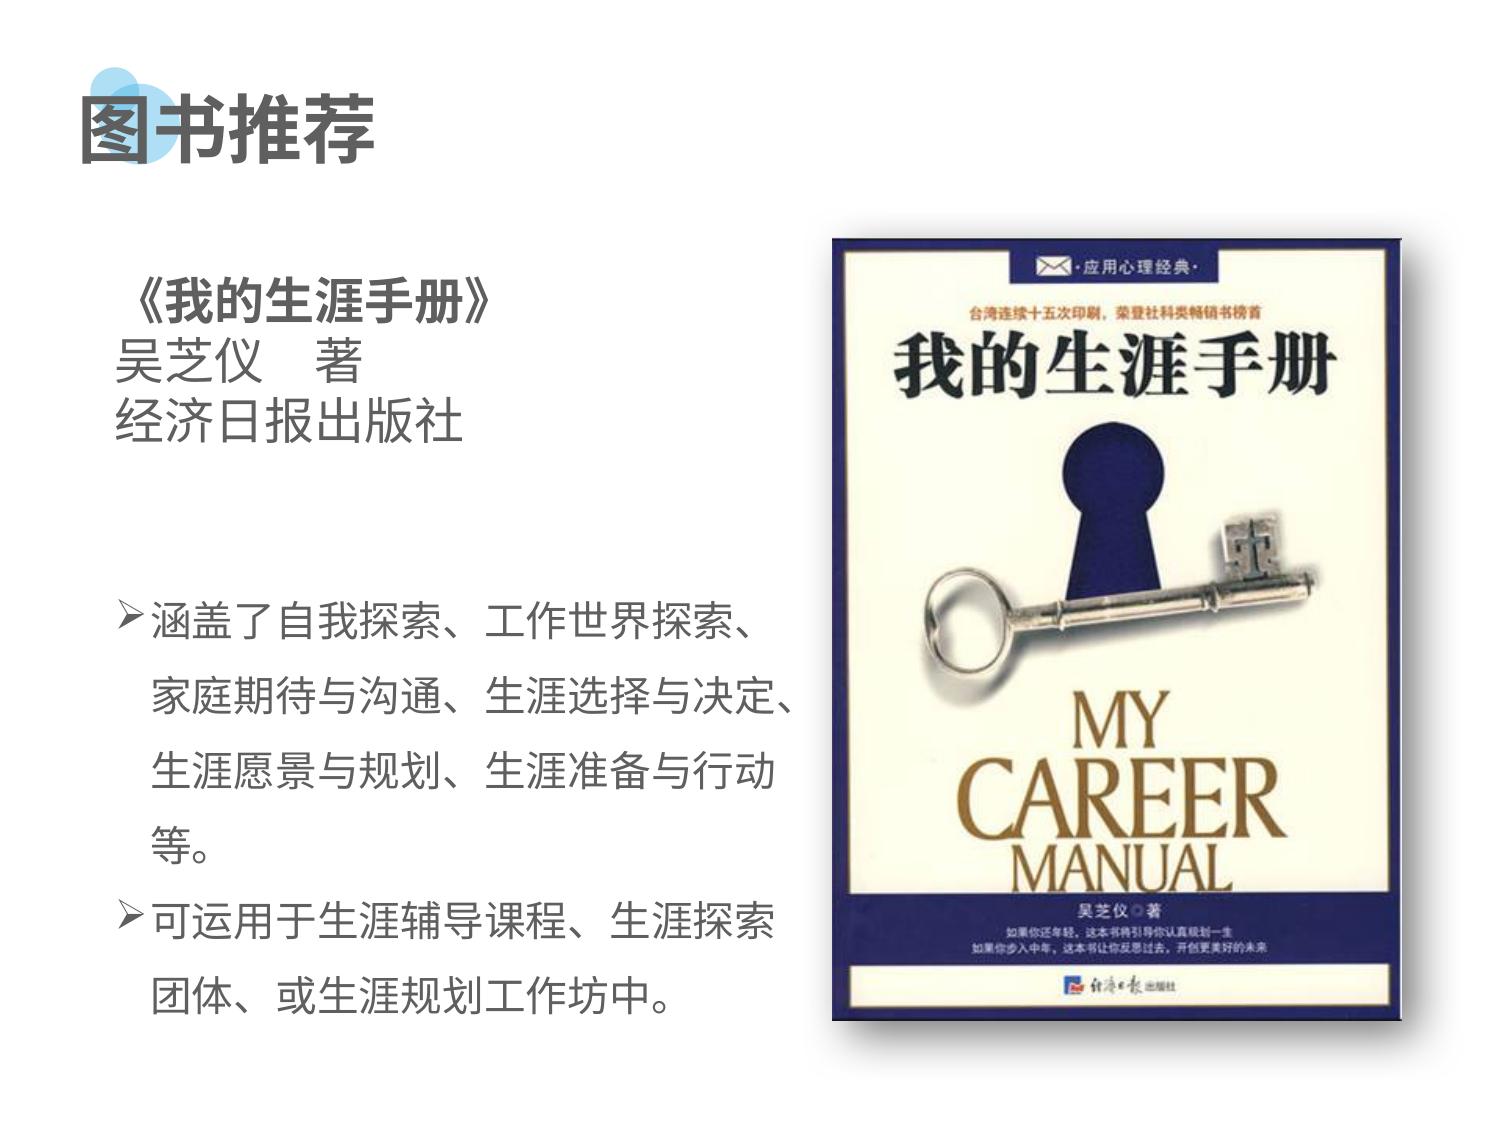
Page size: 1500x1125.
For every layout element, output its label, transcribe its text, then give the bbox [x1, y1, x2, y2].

text_box 图书推荐 [62, 74, 1000, 180]
text_box 《我的生涯手册》 吴芝仪 著 经济日报出版社 涵盖了自我探索、工作世界探索、家庭期待与沟通、生涯选择与决定、生涯愿景与规划、生涯准备与行动等。 可运用于生涯辅导课程、生涯探索团体、或生涯规划工作坊中。 [99, 262, 800, 1028]
picture [832, 237, 1402, 1021]
